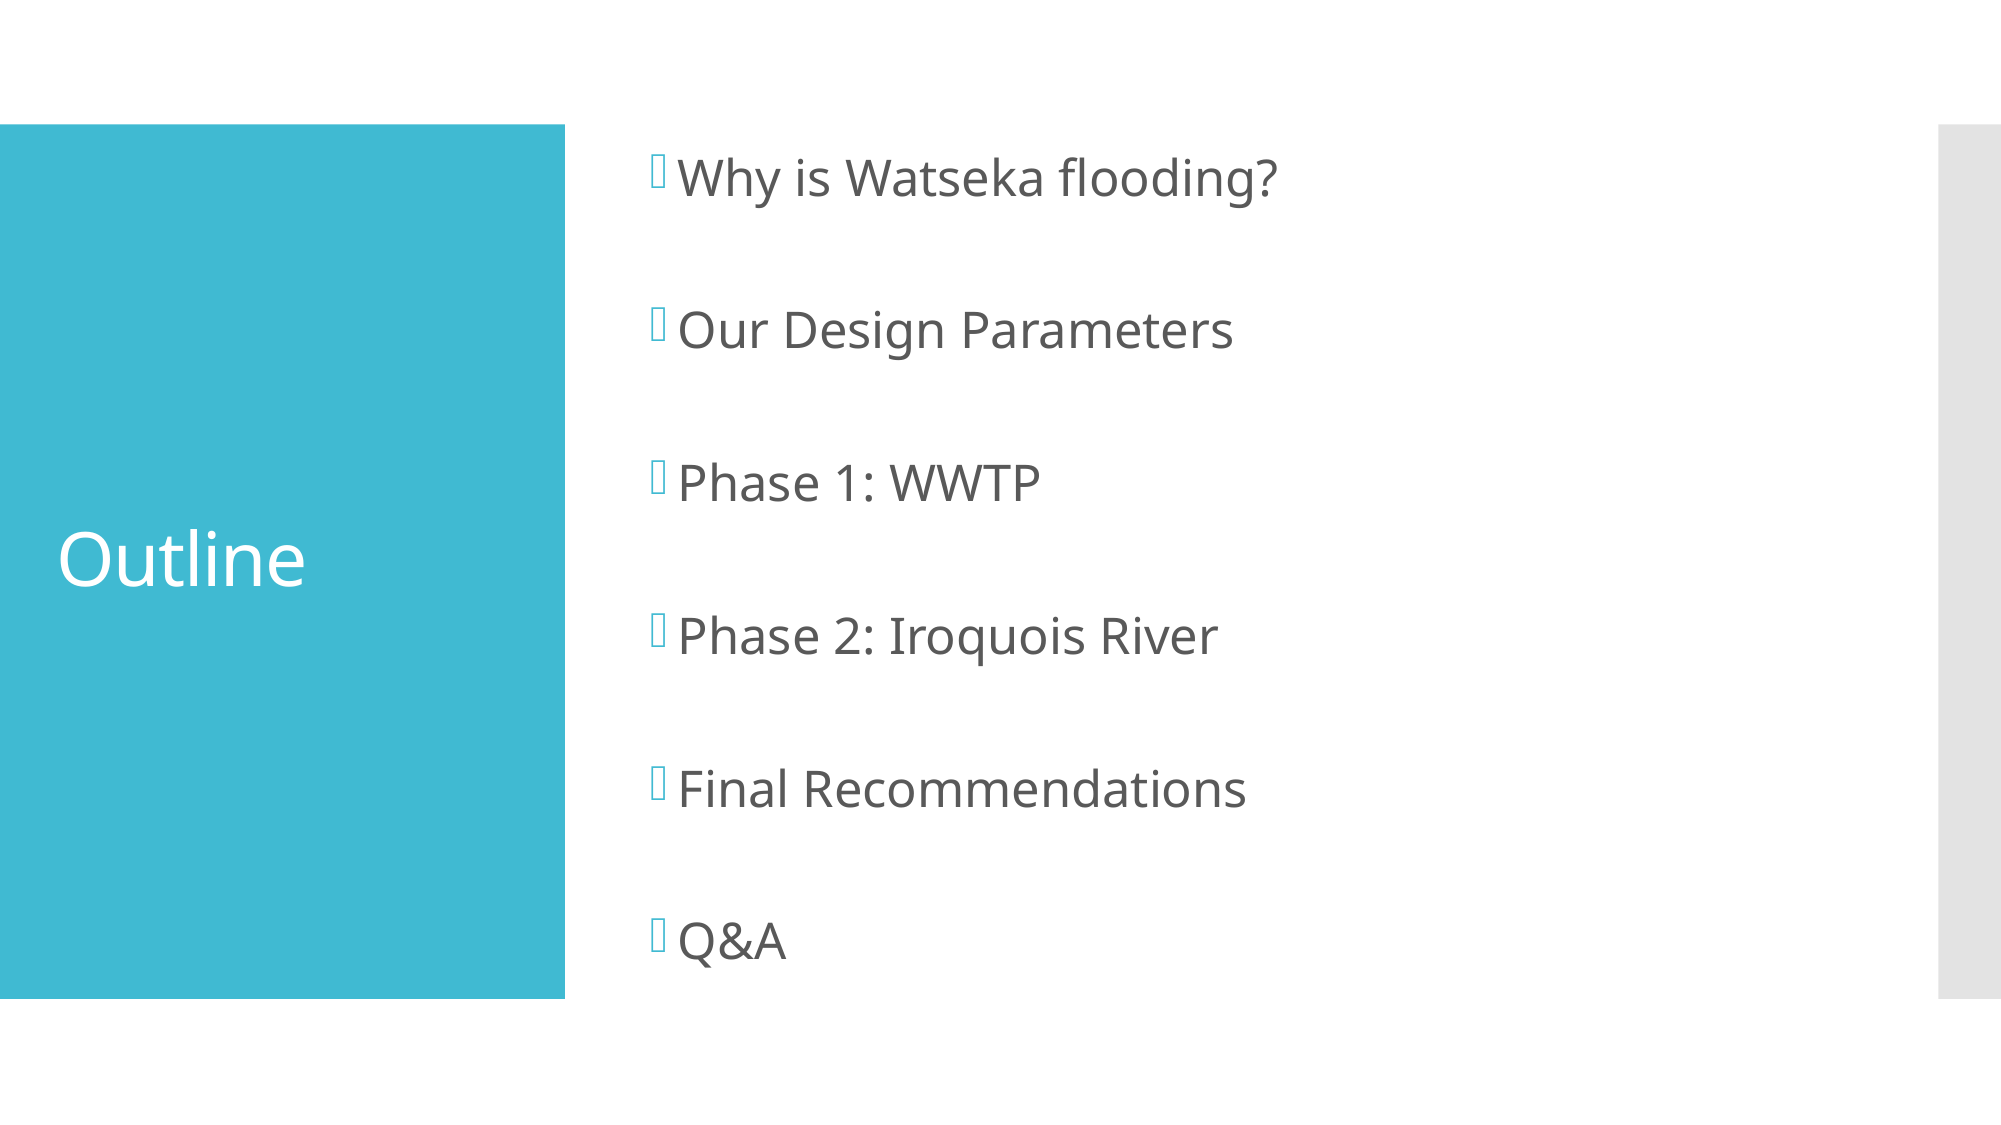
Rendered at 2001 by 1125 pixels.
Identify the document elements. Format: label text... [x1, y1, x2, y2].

title Outline [41, 184, 525, 940]
list Why is Watseka flooding? Our Design Parameters Phase 1: WWTP Phase 2: Iroquois River Final Recommendations Q&A [634, 141, 1835, 982]
